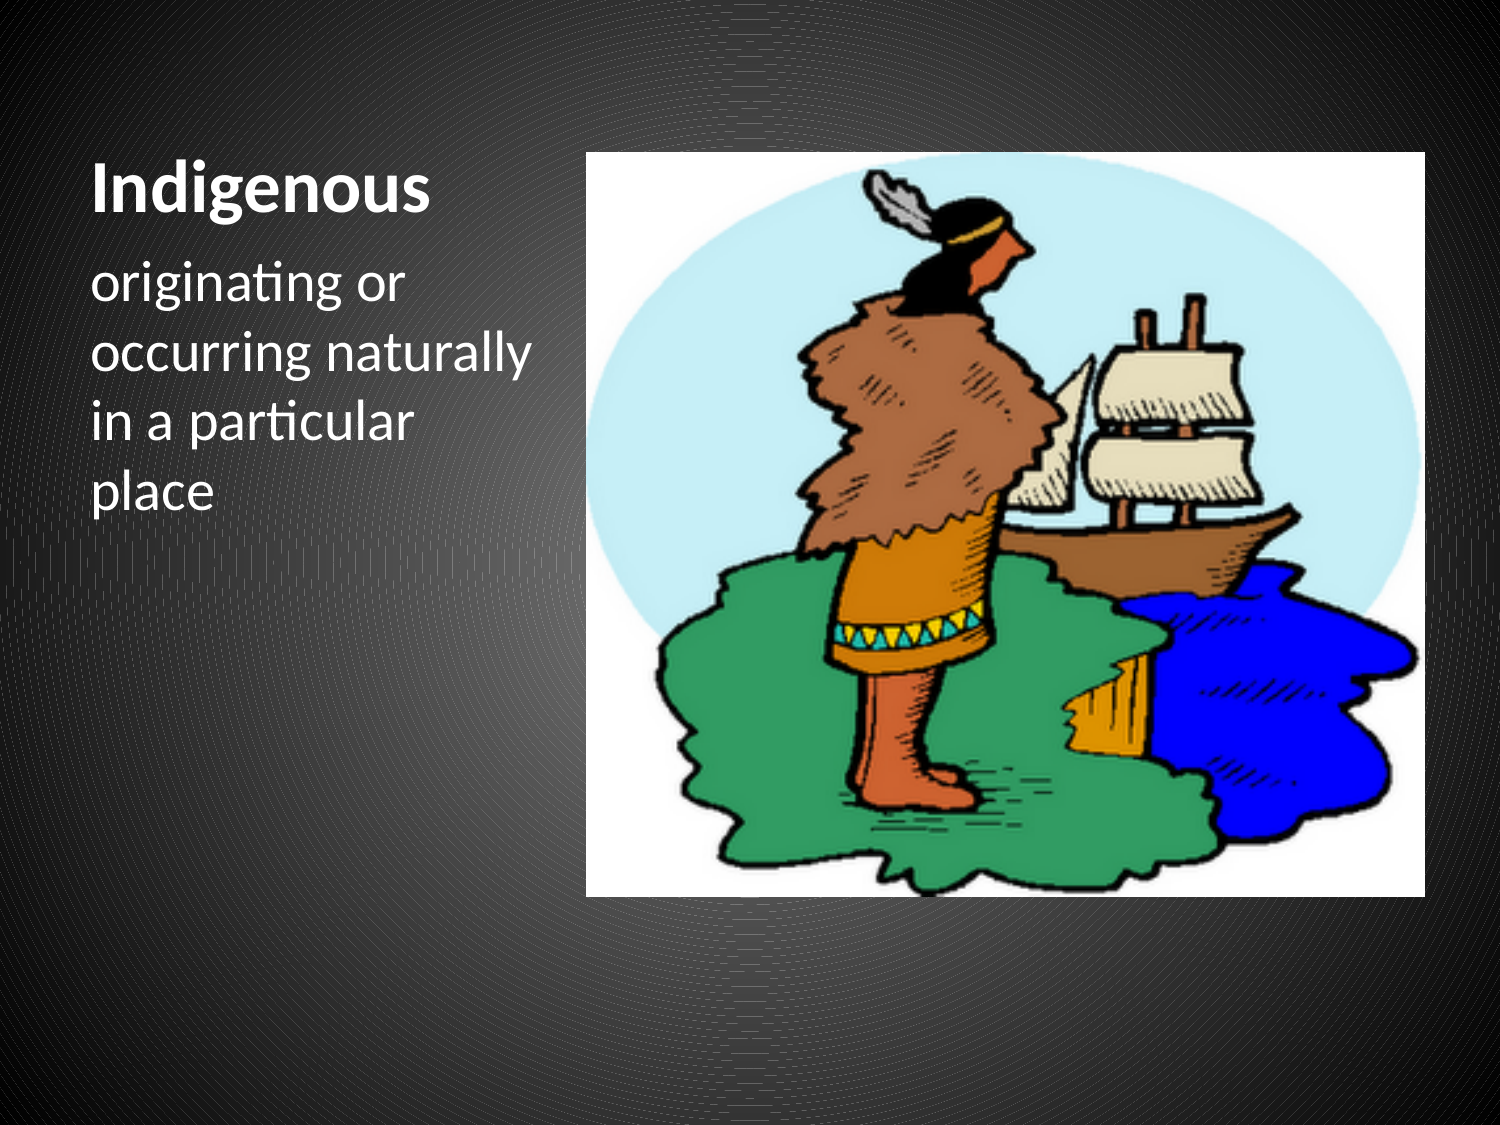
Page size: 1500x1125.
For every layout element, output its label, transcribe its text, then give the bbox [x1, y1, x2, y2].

title Indigenous [75, 44, 569, 235]
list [586, 44, 1426, 1006]
list originating or occurring naturally in a particular place [75, 235, 569, 1005]
